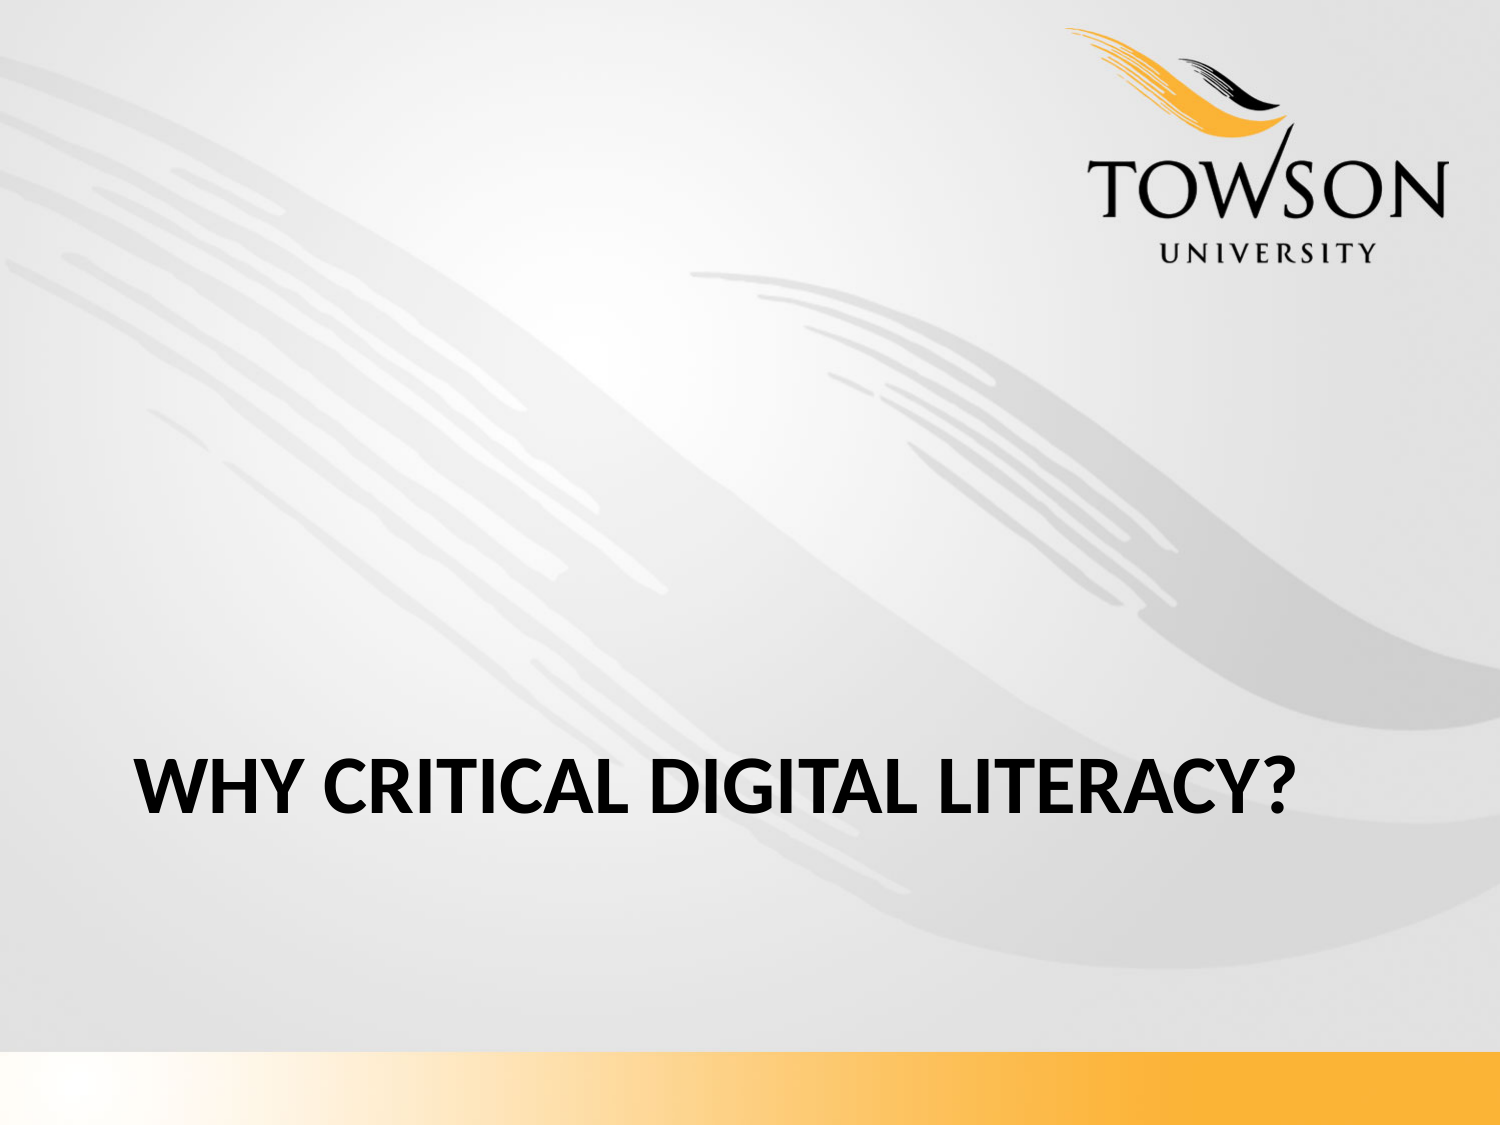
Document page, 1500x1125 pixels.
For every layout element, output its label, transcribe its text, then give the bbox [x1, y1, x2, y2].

title WHY Critical Digital Literacy? [118, 722, 1394, 947]
picture [0, 0, 1500, 1125]
